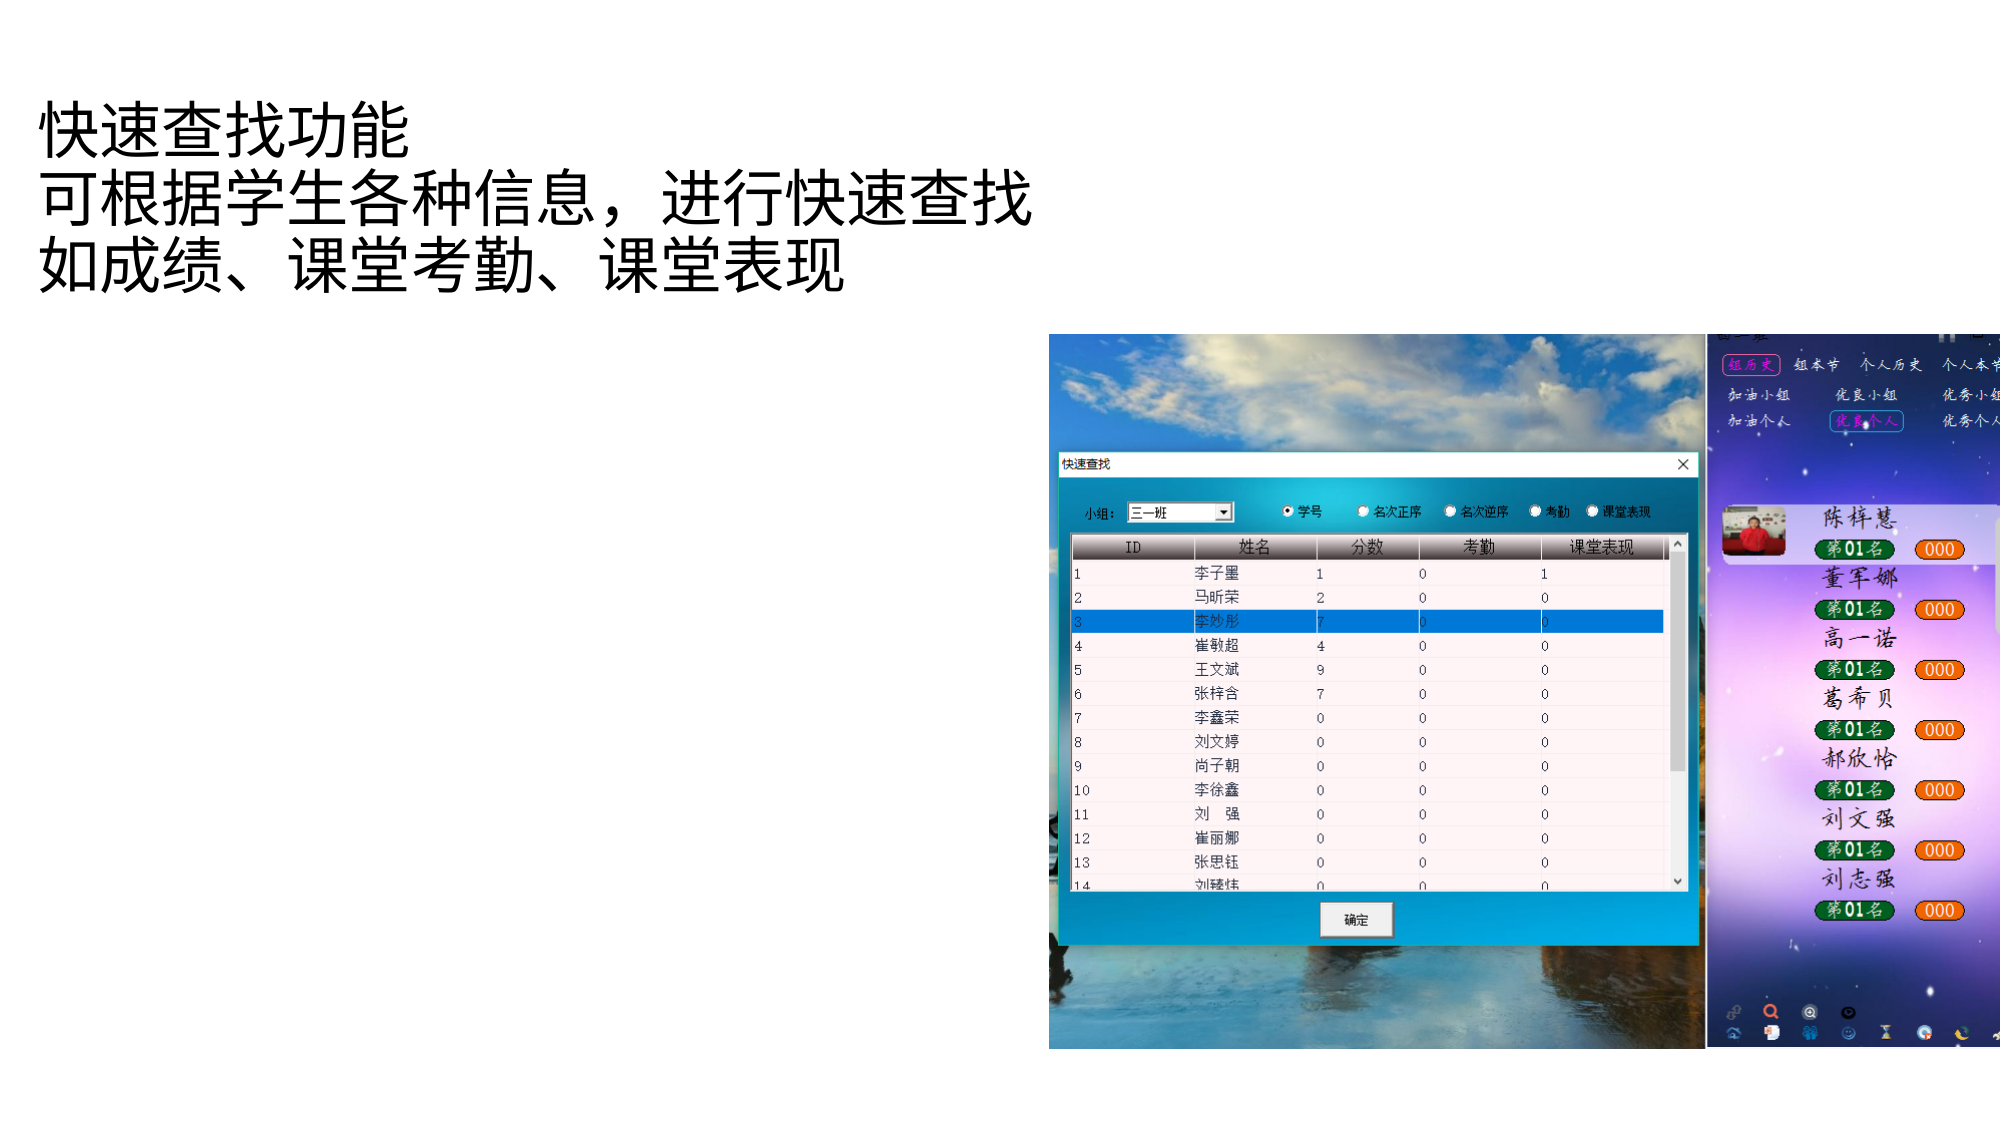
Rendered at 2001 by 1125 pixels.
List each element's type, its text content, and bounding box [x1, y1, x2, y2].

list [1049, 334, 2000, 1049]
title 快速查找功能 可根据学生各种信息，进行快速查找 如成绩、课堂考勤、课堂表现 [22, 92, 1748, 310]
